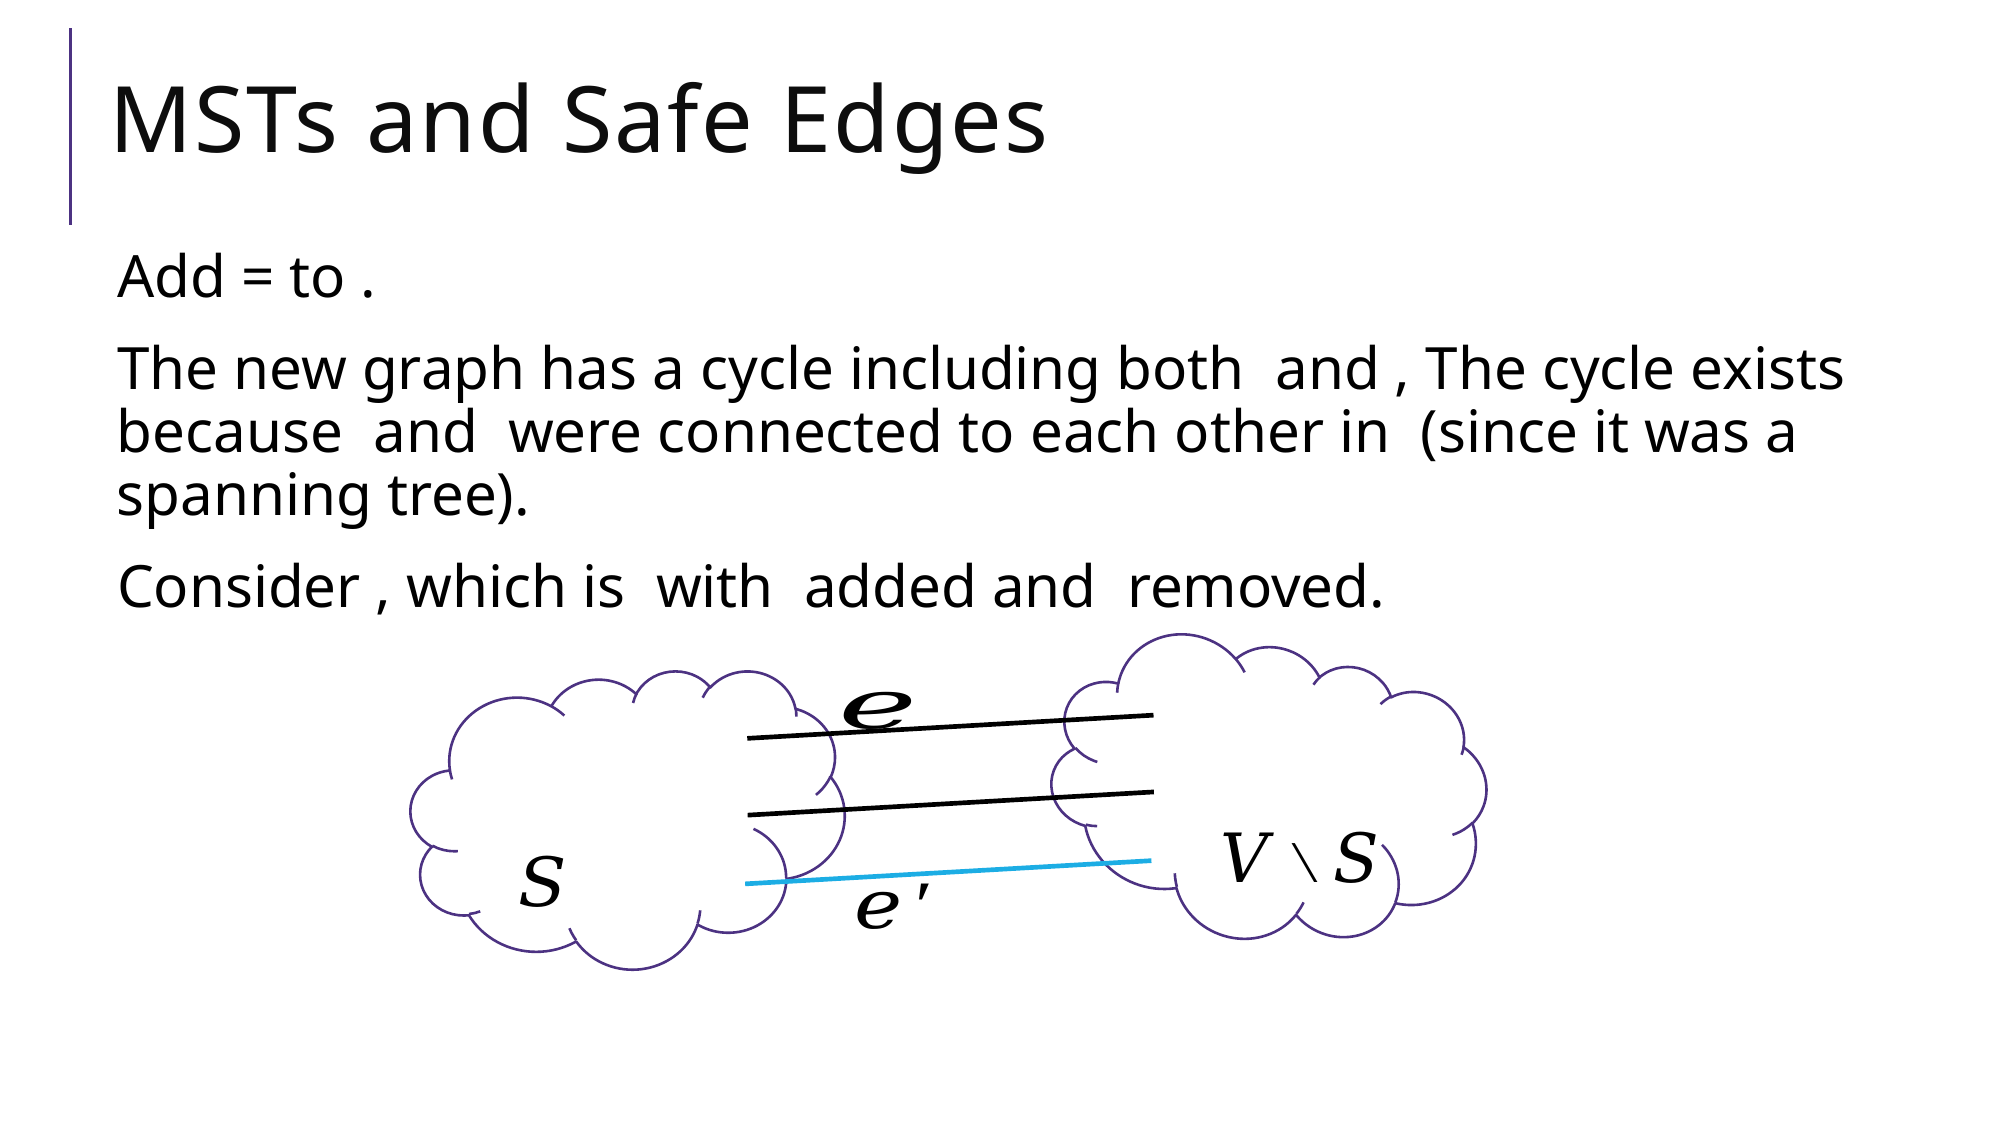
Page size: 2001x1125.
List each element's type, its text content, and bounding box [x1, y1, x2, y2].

title MSTs and Safe Edges [94, 43, 1930, 210]
text_box [1050, 633, 1488, 941]
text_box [747, 714, 1154, 739]
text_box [747, 791, 1155, 816]
text_box [409, 670, 846, 972]
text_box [744, 860, 1152, 885]
